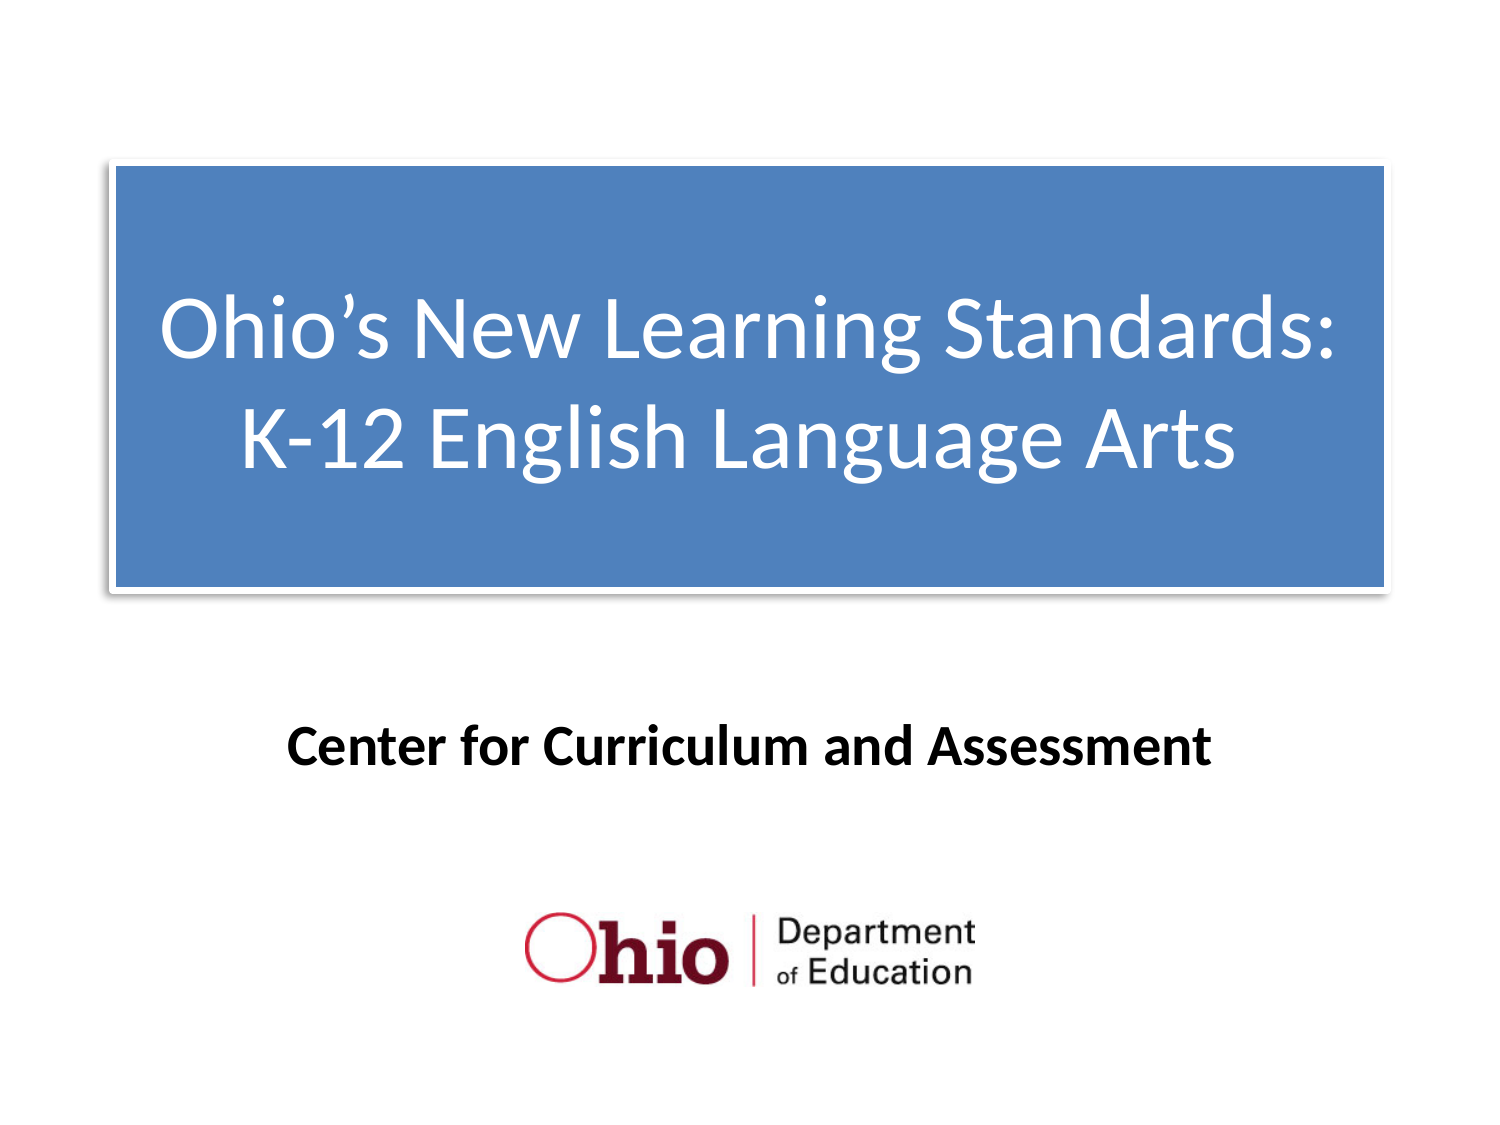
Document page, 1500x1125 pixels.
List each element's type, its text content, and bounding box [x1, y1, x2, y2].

picture [524, 912, 976, 988]
subtitle Center for Curriculum and Assessment [112, 699, 1388, 875]
title Ohio’s New Learning Standards: K-12 English Language Arts [109, 159, 1391, 594]
